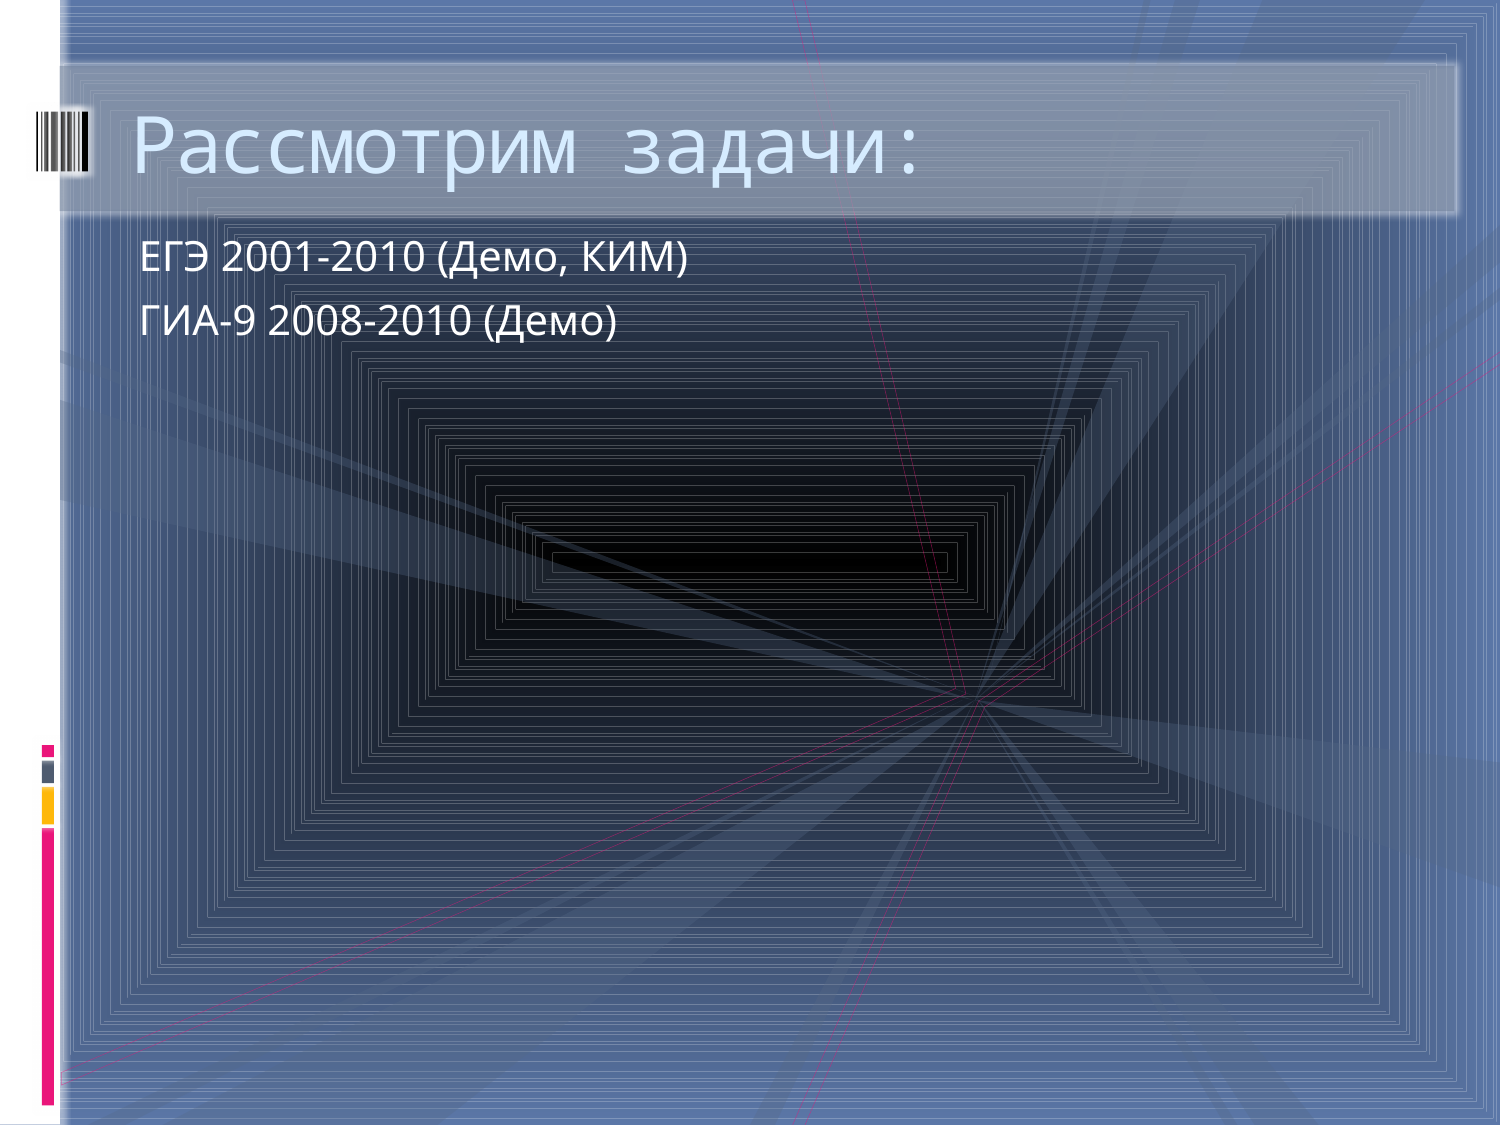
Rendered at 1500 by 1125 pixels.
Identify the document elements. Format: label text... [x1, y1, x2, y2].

title Рассмотрим задачи: [115, 83, 1454, 212]
list ЕГЭ 2001-2010 (Демо, КИМ) ГИА-9 2008-2010 (Демо) [115, 221, 1054, 383]
